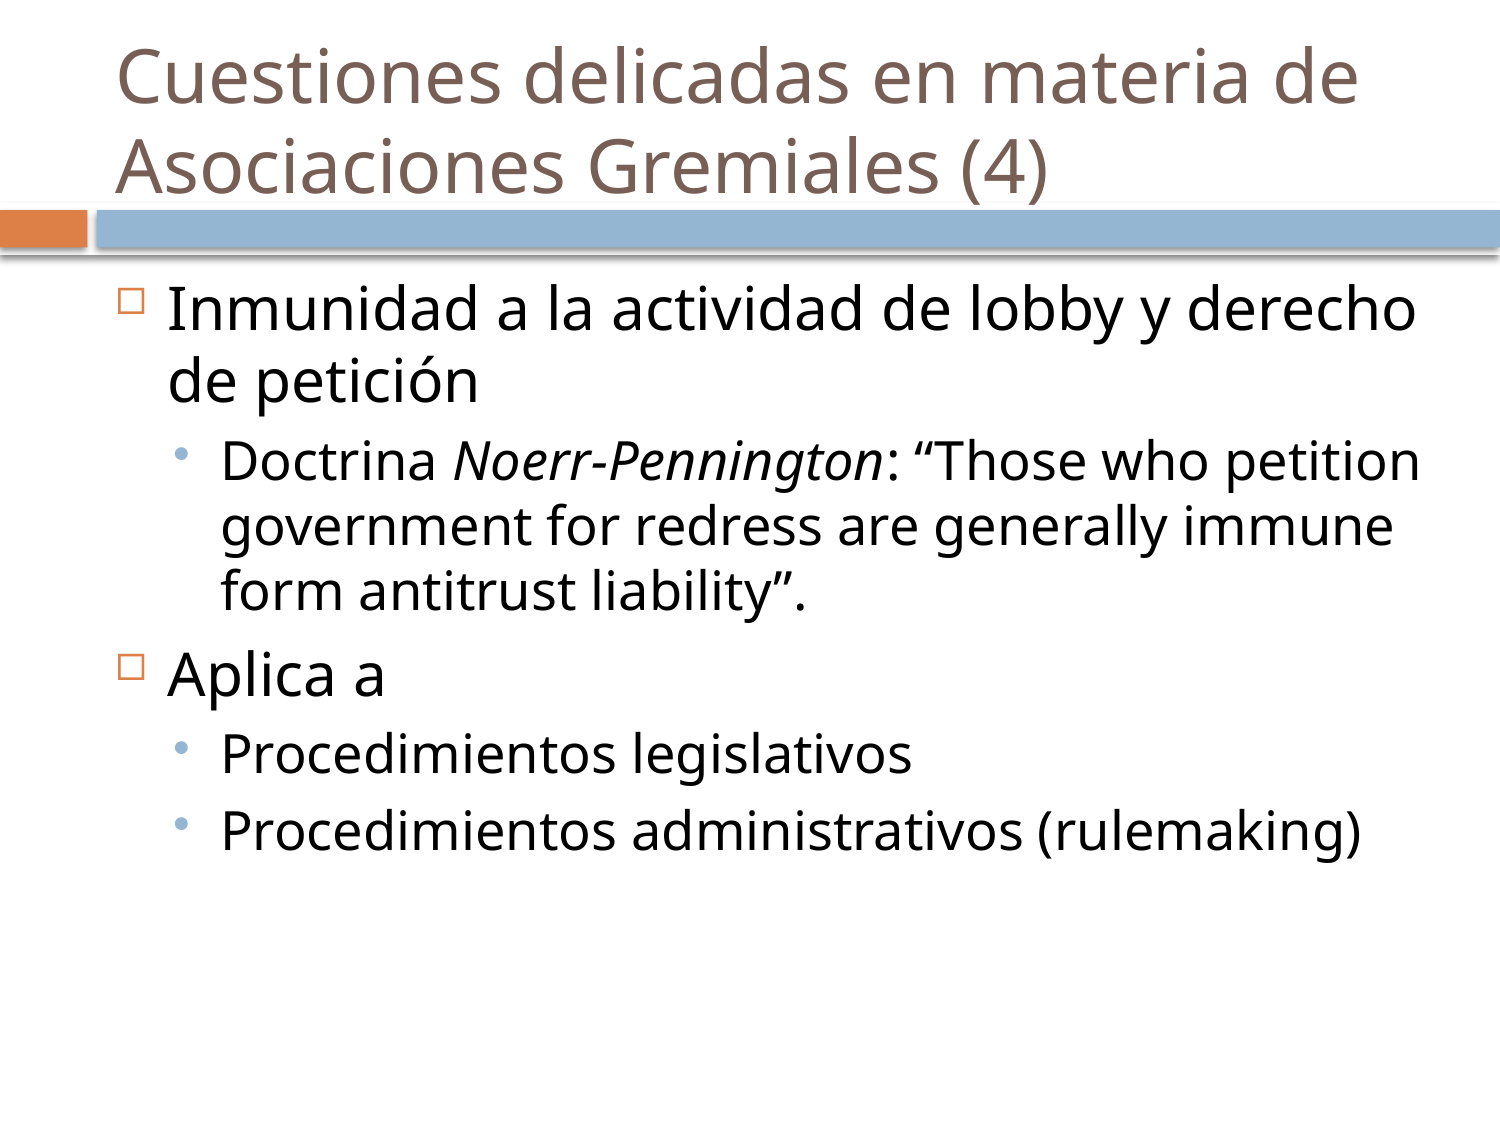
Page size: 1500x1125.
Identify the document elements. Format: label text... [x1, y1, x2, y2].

title Cuestiones delicadas en materia de Asociaciones Gremiales (4) [100, 37, 1438, 200]
list Inmunidad a la actividad de lobby y derecho de petición Doctrina Noerr-Pennington: “Those who petition government for redress are generally immune form antitrust liability”. Aplica a Procedimientos legislativos Procedimientos administrativos (rulemaking) [100, 262, 1438, 1000]
